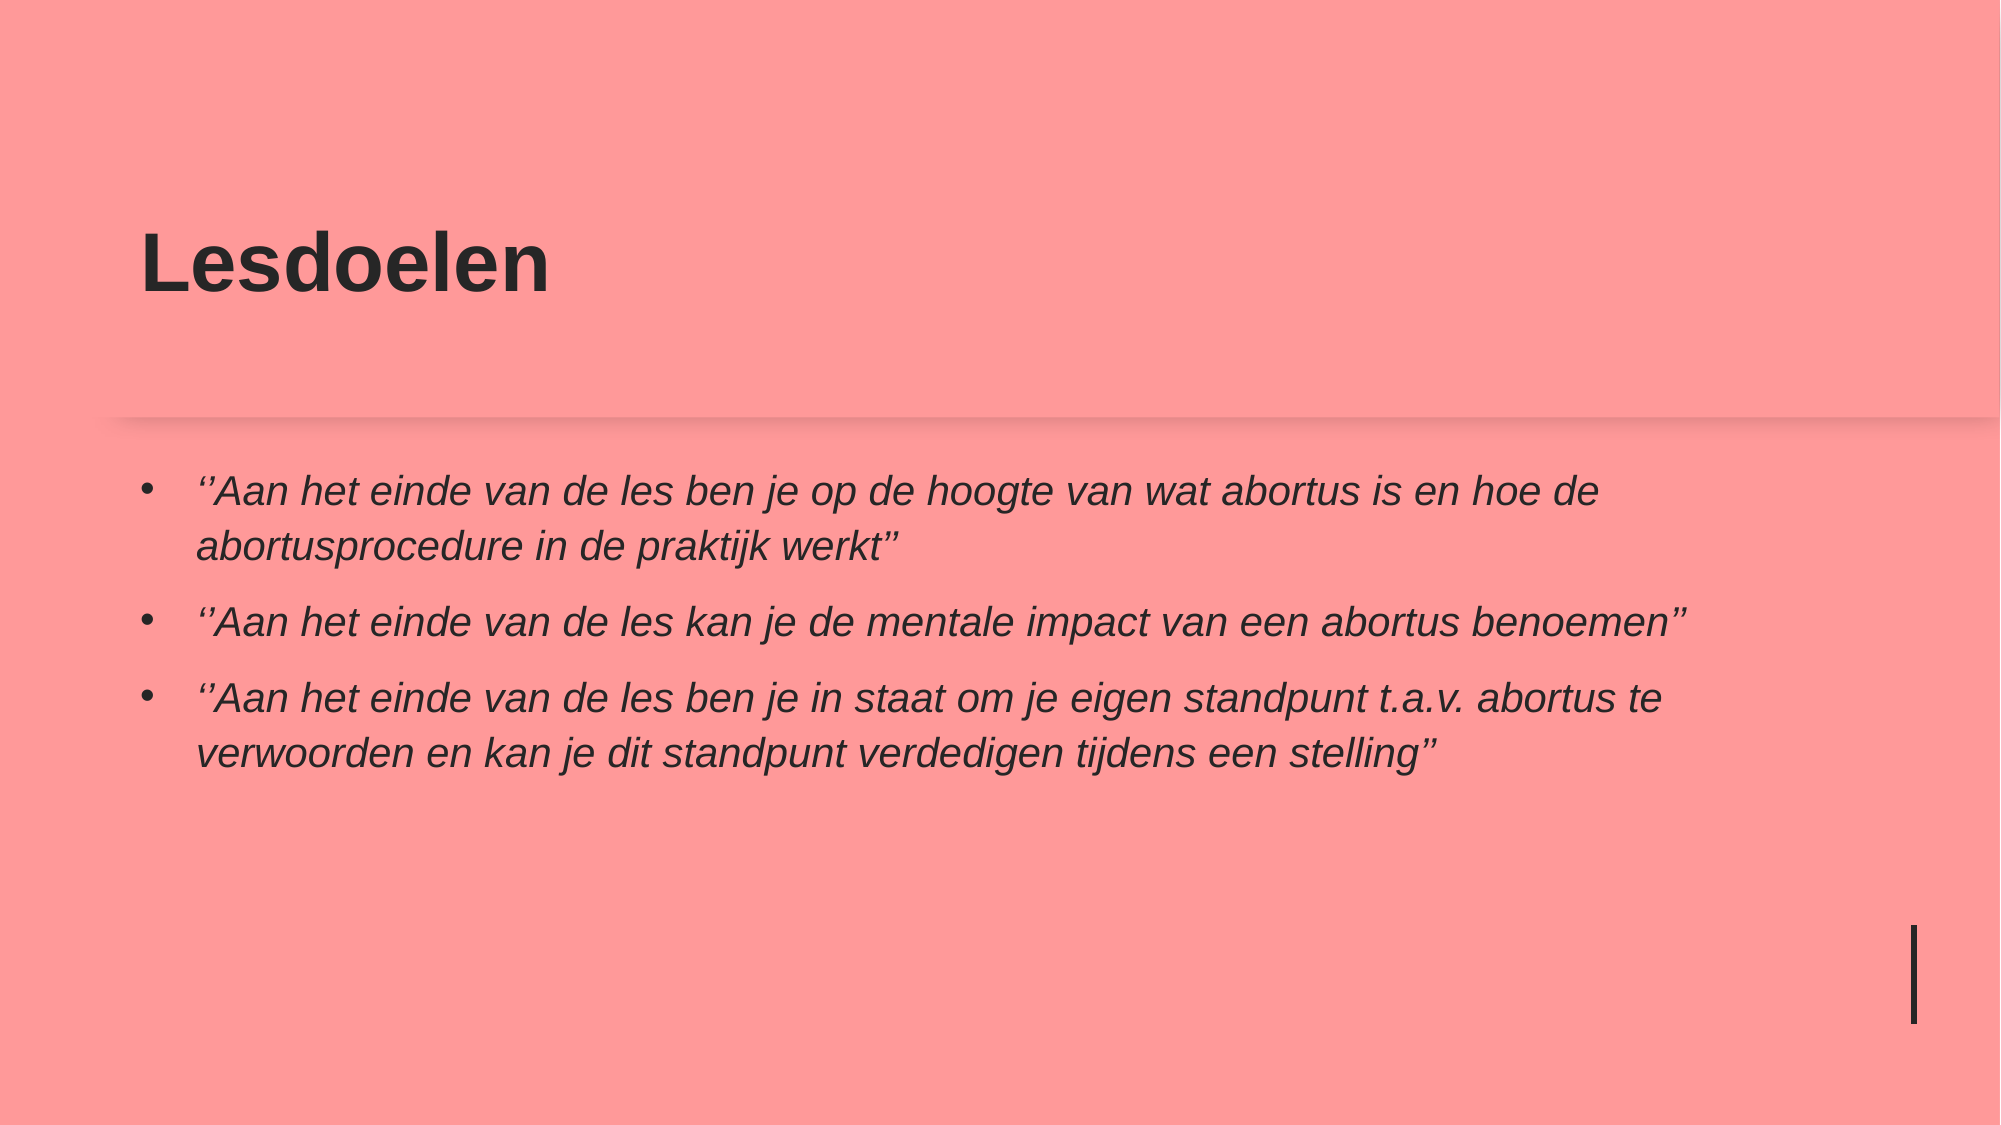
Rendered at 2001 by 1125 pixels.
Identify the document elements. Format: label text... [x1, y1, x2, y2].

list ‘’Aan het einde van de les ben je op de hoogte van wat abortus is en hoe de abortusprocedure in de praktijk werkt’’ ‘’Aan het einde van de les kan je de mentale impact van een abortus benoemen’’ ‘’Aan het einde van de les ben je in staat om je eigen standpunt t.a.v. abortus te verwoorden en kan je dit standpunt verdedigen tijdens een stelling’’ [124, 451, 1828, 987]
title Lesdoelen [124, 140, 1828, 376]
